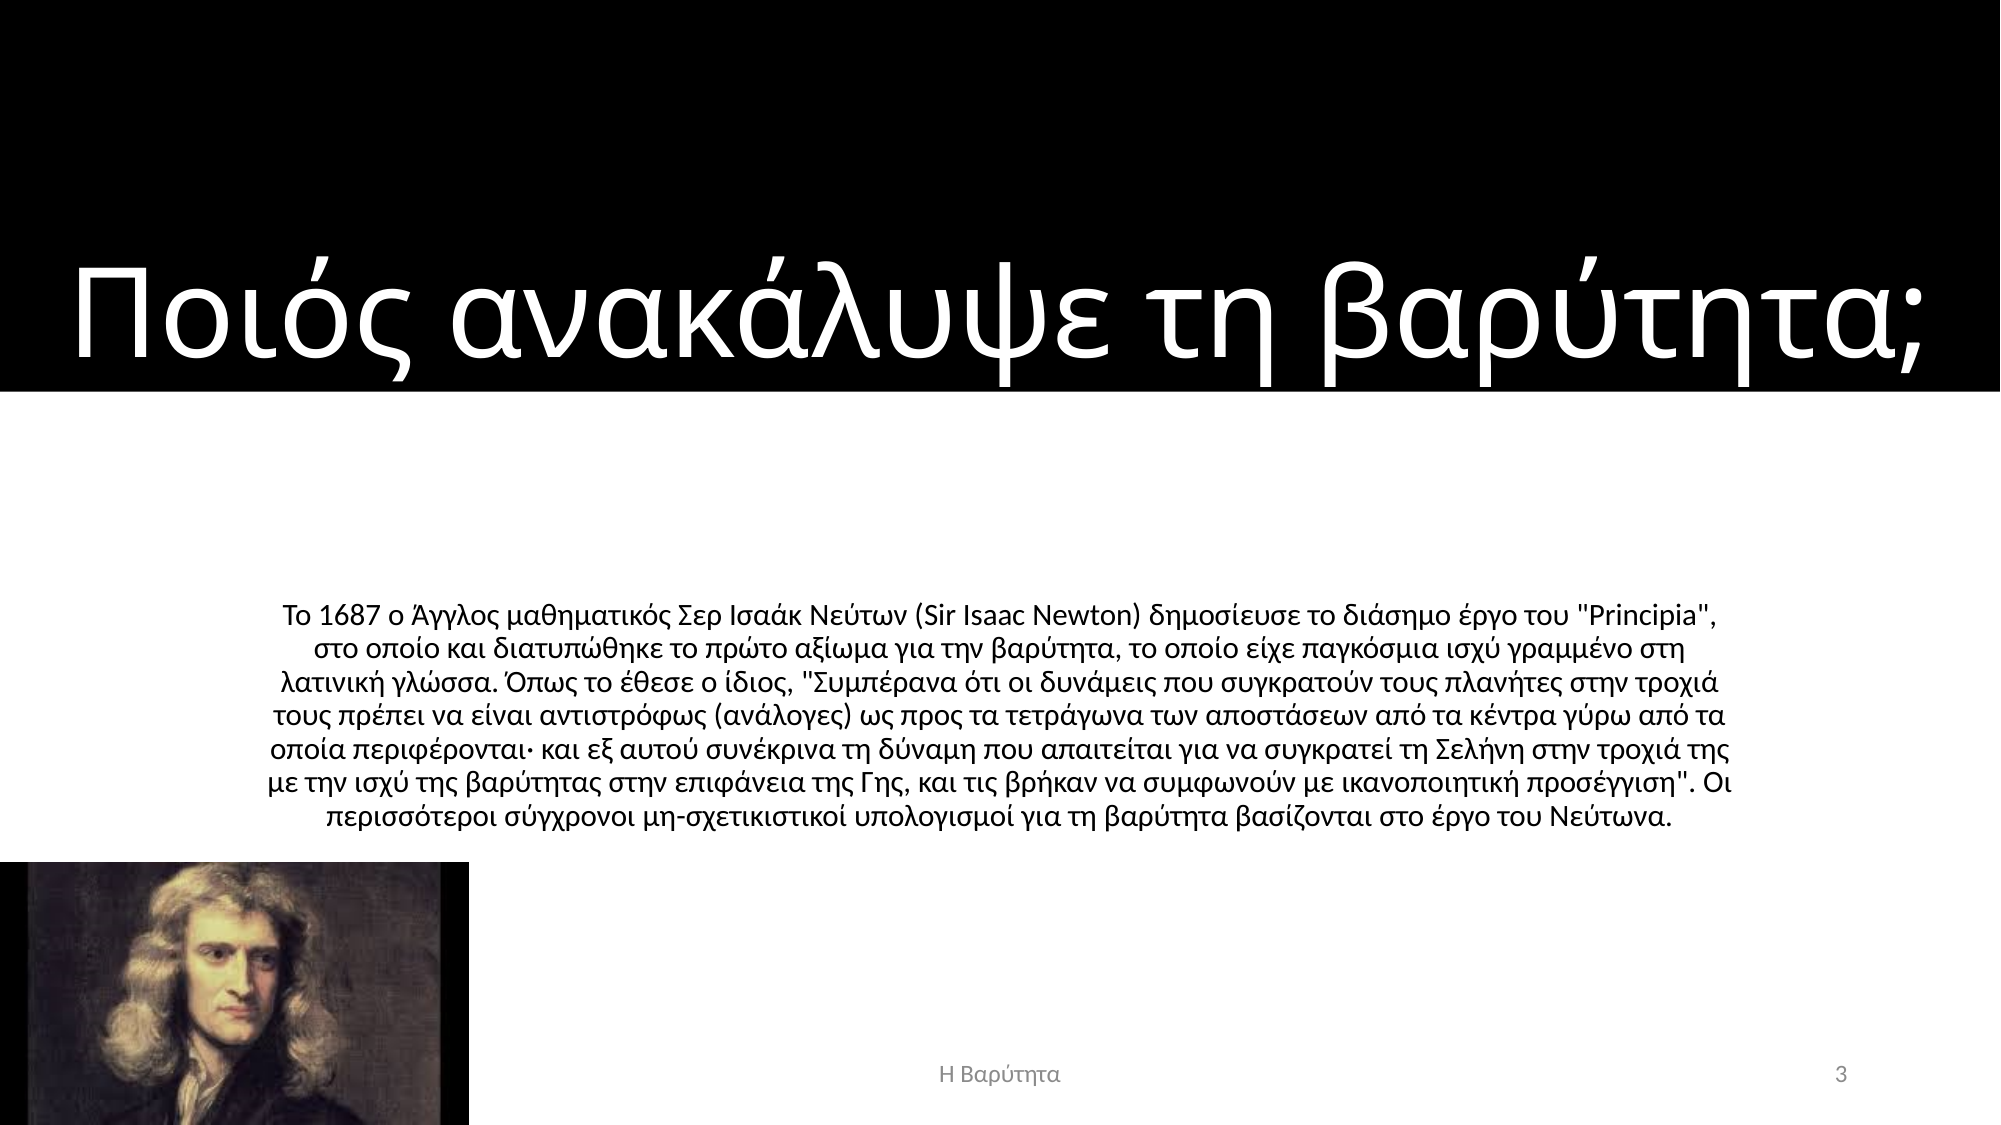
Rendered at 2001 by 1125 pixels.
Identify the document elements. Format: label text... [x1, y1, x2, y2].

picture [0, 862, 469, 1125]
title Ποιός ανακάλυψε τη βαρύτητα; [0, 0, 2000, 392]
footer Η Βαρύτητα [662, 1042, 1338, 1103]
subtitle Το 1687 ο Άγγλος μαθηματικός Σερ Ισαάκ Νεύτων (Sir Isaac Newton) δημοσίευσε το διάσημο έργο του "Principia", στο οποίο και διατυπώθηκε το πρώτο αξίωμα για την βαρύτητα, το οποίο είχε παγκόσμια ισχύ γραμμένο στη λατινική γλώσσα. Όπως το έθεσε ο ίδιος, "Συμπέρανα ότι οι δυνάμεις που συγκρατούν τους πλανήτες στην τροχιά τους πρέπει να είναι αντιστρόφως (ανάλογες) ως προς τα τετράγωνα των αποστάσεων από τα κέντρα γύρω από τα οποία περιφέρονται· και εξ αυτού συνέκρινα τη δύναμη που απαιτείται για να συγκρατεί τη Σελήνη στην τροχιά της με την ισχύ της βαρύτητας στην επιφάνεια της Γης, και τις βρήκαν να συμφωνούν με ικανοποιητική προσέγγιση". Οι περισσότεροι σύγχρονοι μη-σχετικιστικοί υπολογισμοί για τη βαρύτητα βασίζονται στο έργο του Νεύτωνα. [249, 590, 1750, 863]
slide_number 3 [1412, 1042, 1863, 1103]
